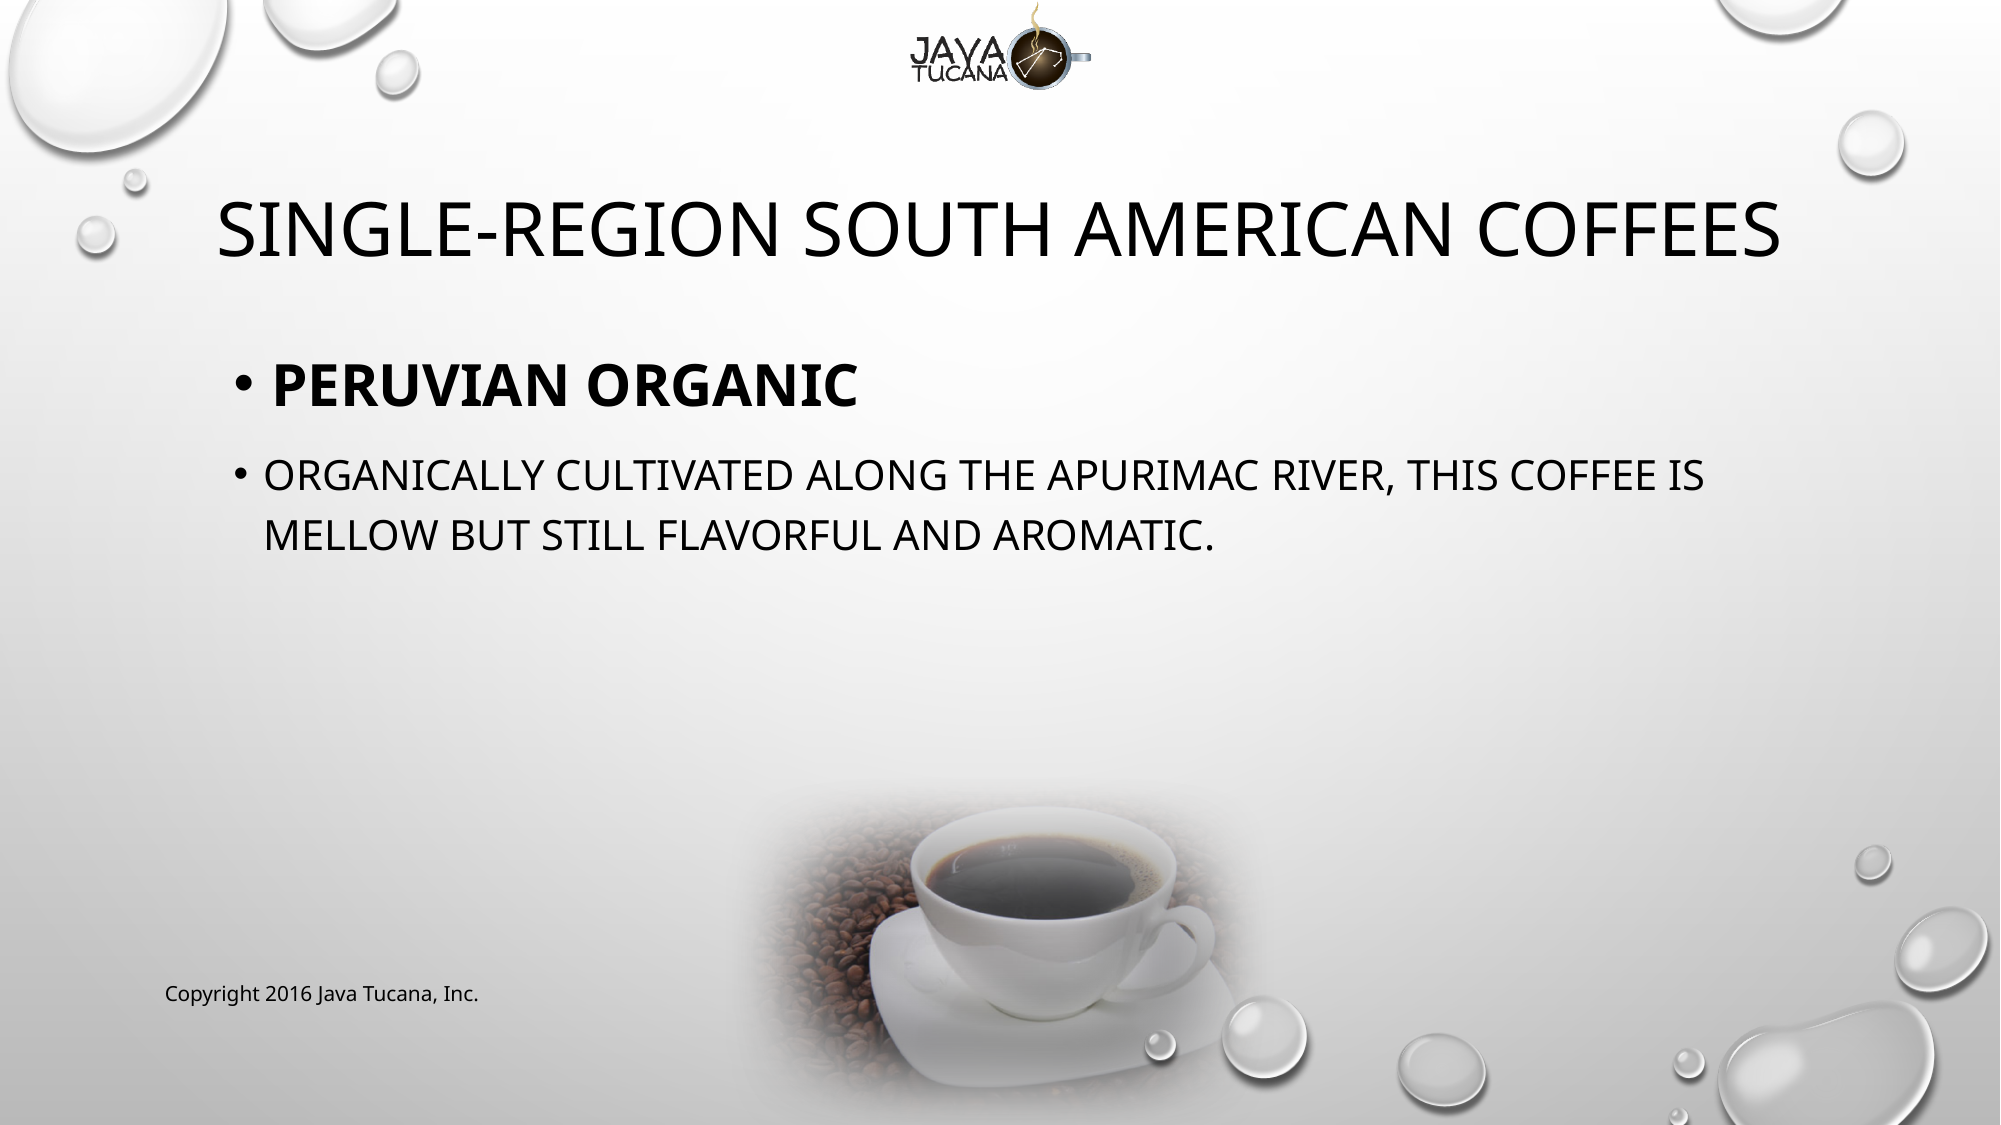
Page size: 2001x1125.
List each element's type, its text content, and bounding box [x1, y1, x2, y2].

title Single-region South American coffees [149, 101, 1851, 364]
list Peruvian Organic Organically cultivated along the Apurimac River, this coffee is mellow but still flavorful and aromatic. [218, 326, 1792, 987]
footer Copyright 2016 Java Tucana, Inc. [149, 965, 1245, 1025]
picture [0, 0, 2000, 1125]
